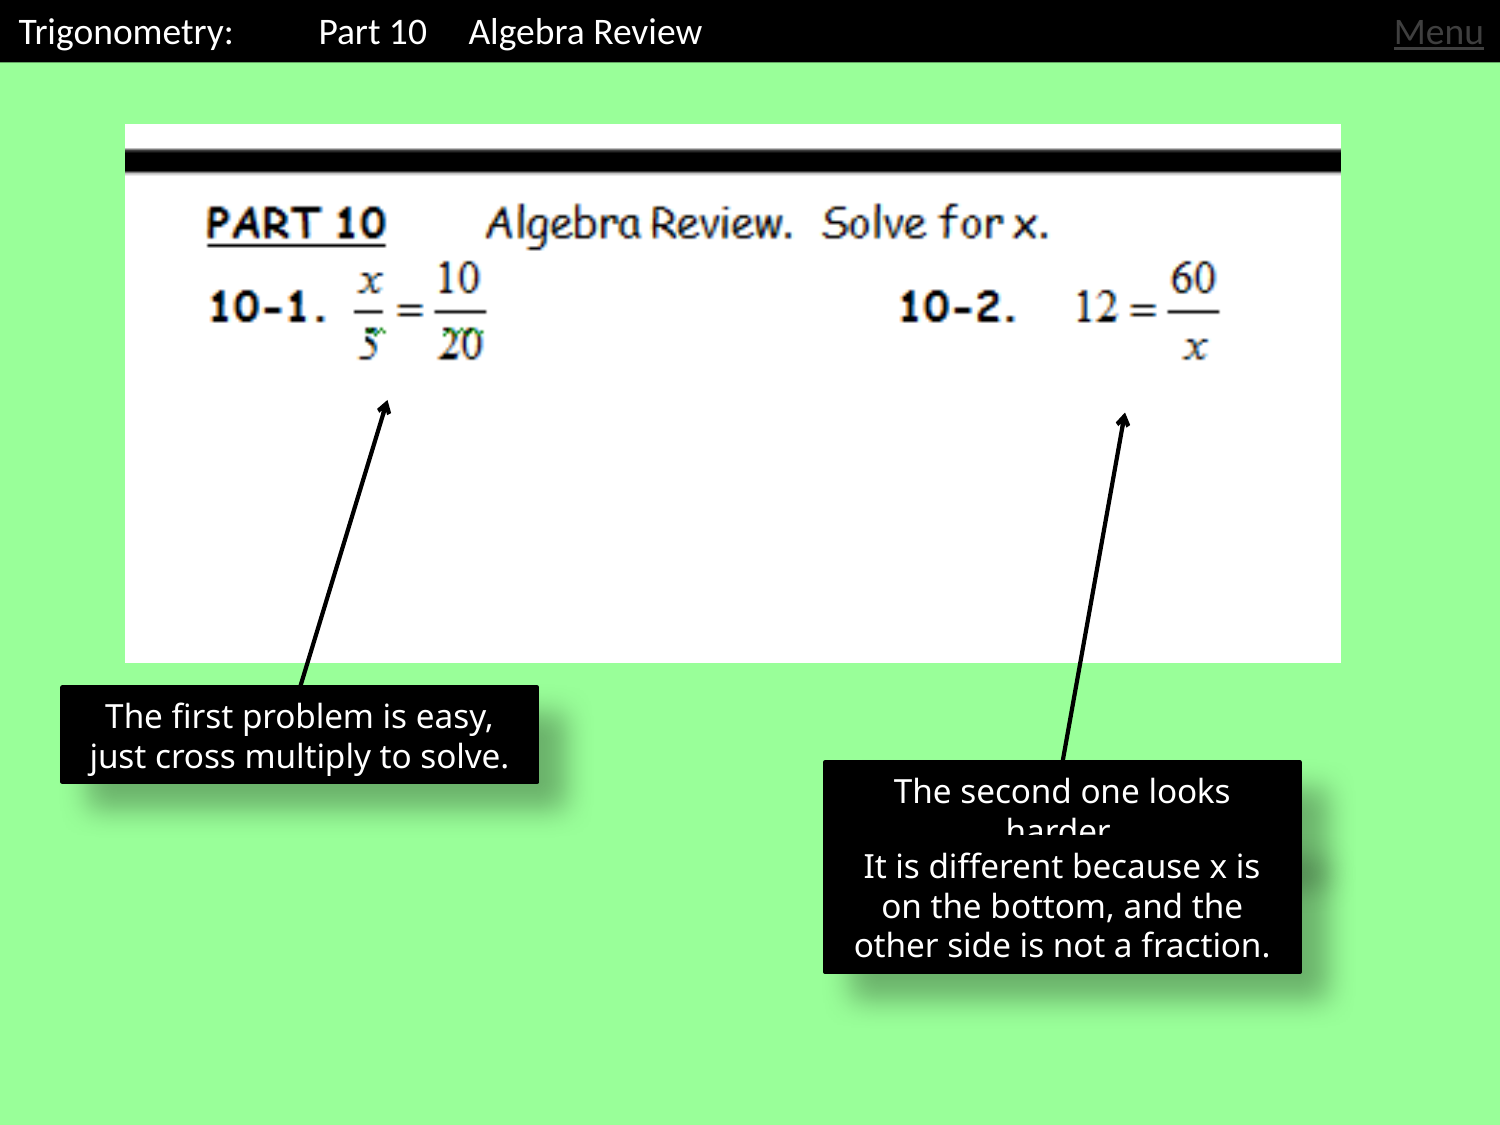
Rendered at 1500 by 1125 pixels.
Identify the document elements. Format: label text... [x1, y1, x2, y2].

picture [124, 124, 1341, 663]
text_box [1062, 412, 1126, 763]
text_box Menu [1379, 0, 1500, 60]
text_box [299, 399, 388, 688]
text_box It is different because x is on the bottom, and the other side is not a fraction. [825, 837, 1300, 972]
text_box [0, 0, 1500, 64]
text_box The first problem is easy, just cross multiply to solve. [62, 687, 538, 783]
text_box Trigonometry: Part 10 Algebra Review [3, 0, 718, 60]
text_box The second one looks harder [825, 762, 1300, 837]
